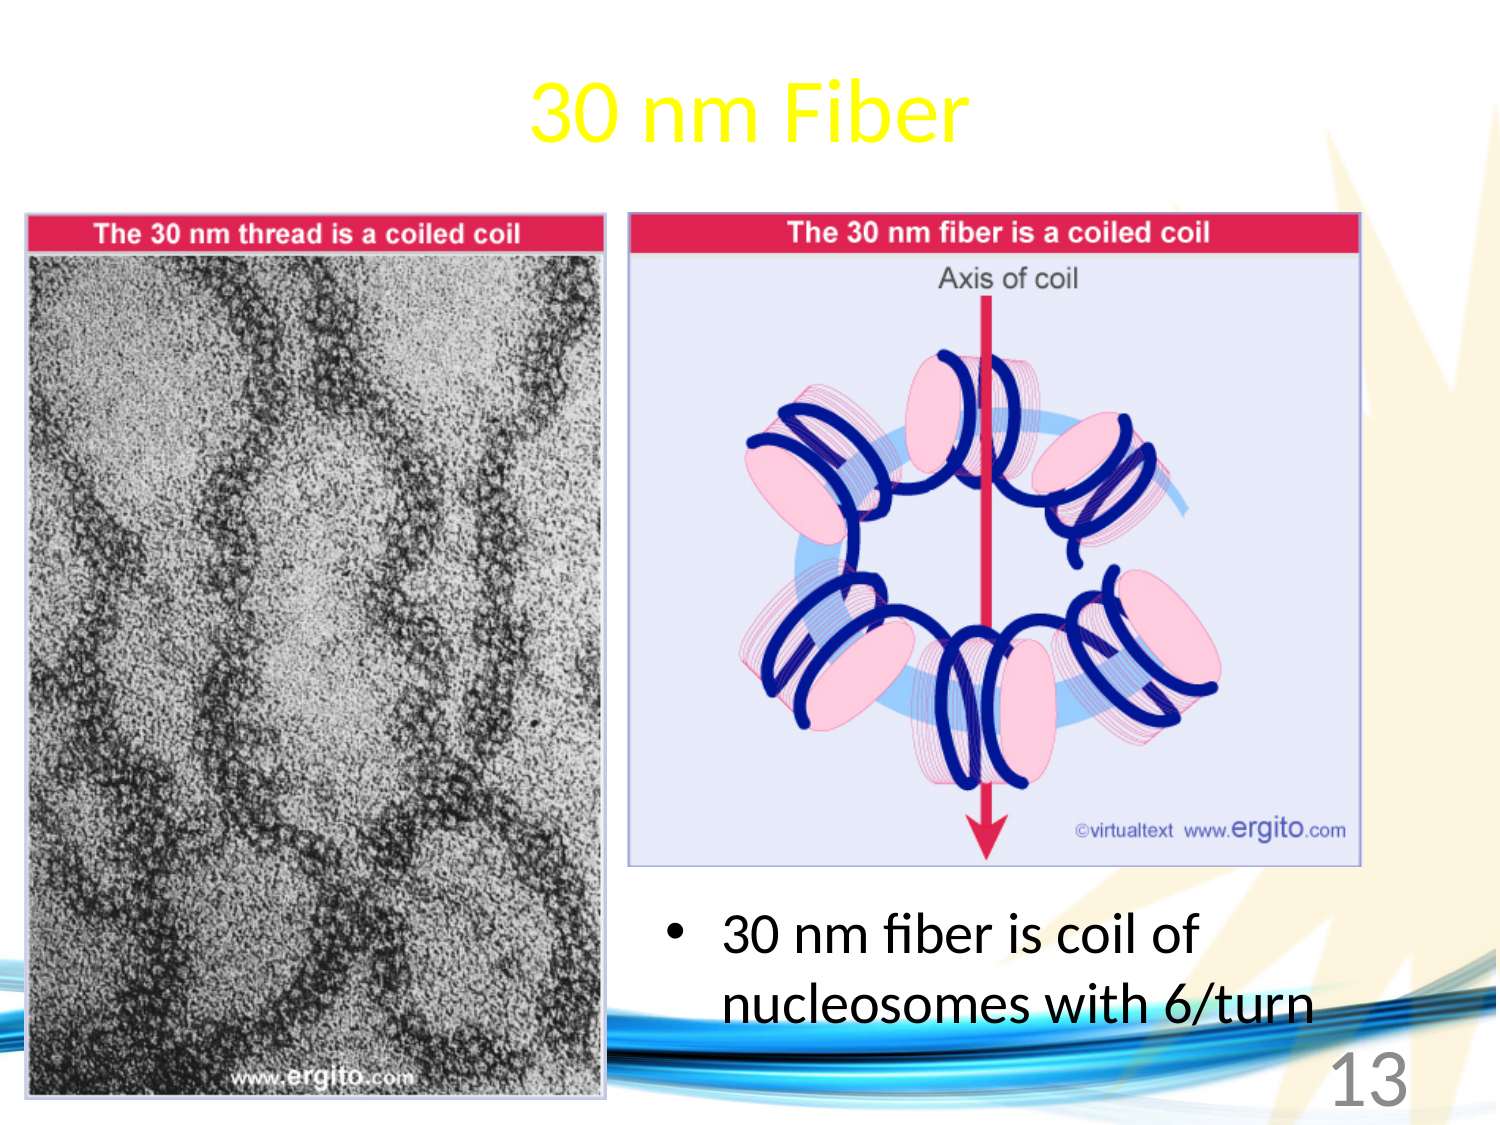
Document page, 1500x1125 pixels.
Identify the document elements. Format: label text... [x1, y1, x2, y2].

list 30 nm fiber is coil of nucleosomes with 6/turn [650, 887, 1475, 1075]
picture [0, 99, 1500, 1125]
title 30 nm Fiber [112, 12, 1388, 200]
slide_number 13 [1074, 1042, 1425, 1103]
